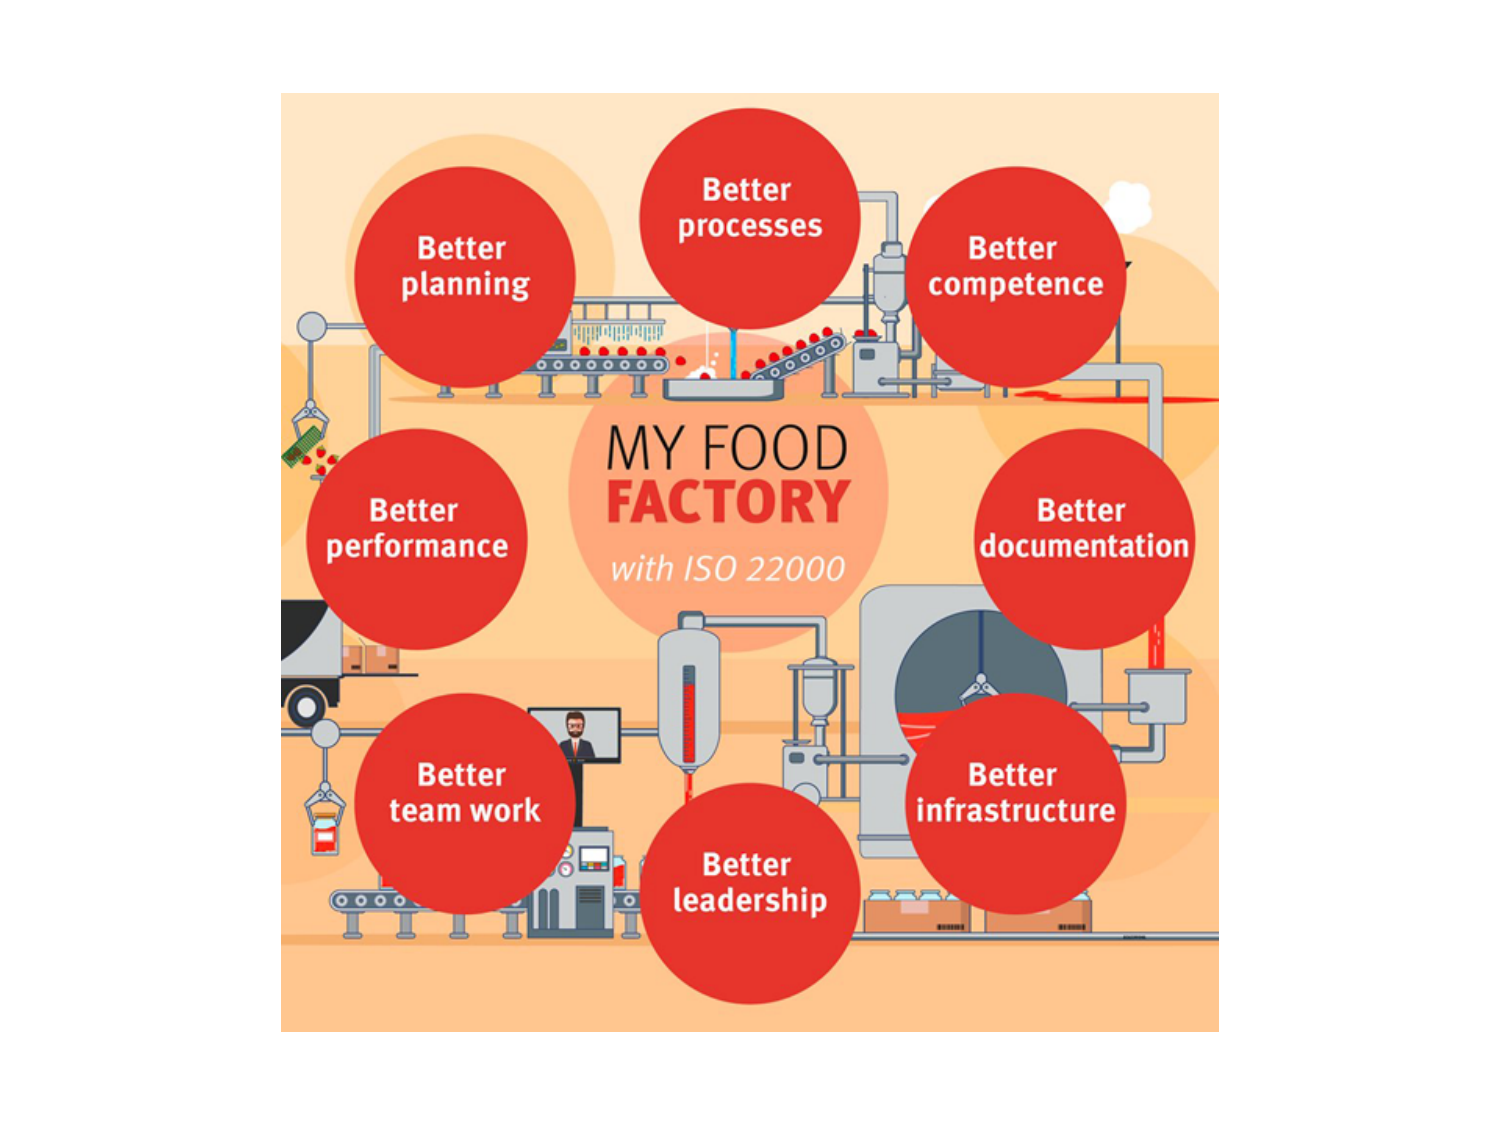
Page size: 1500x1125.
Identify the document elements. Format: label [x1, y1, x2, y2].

picture [281, 93, 1219, 1032]
